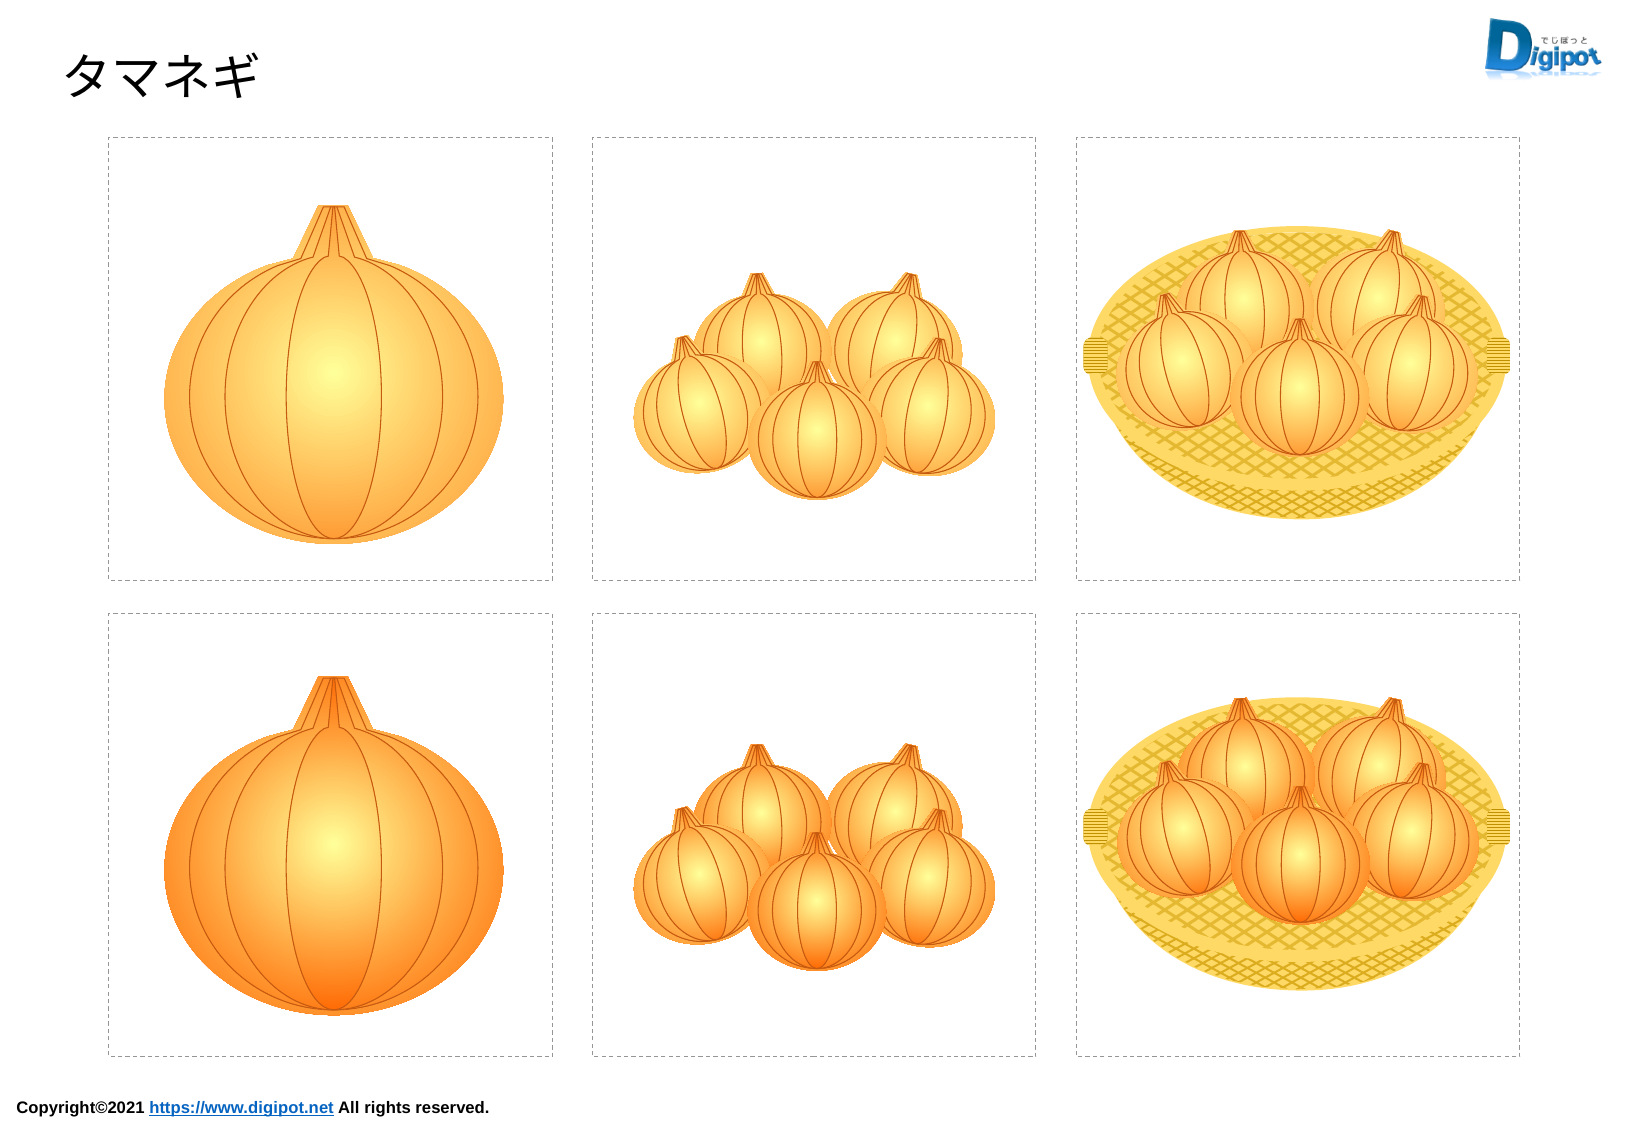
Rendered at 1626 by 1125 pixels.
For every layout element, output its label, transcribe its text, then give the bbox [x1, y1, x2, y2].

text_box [1083, 696, 1511, 991]
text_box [164, 205, 504, 544]
text_box タマネギ [46, 38, 277, 113]
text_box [630, 271, 998, 500]
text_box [1083, 226, 1511, 520]
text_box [164, 676, 504, 1016]
picture [1485, 18, 1602, 82]
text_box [630, 743, 998, 971]
